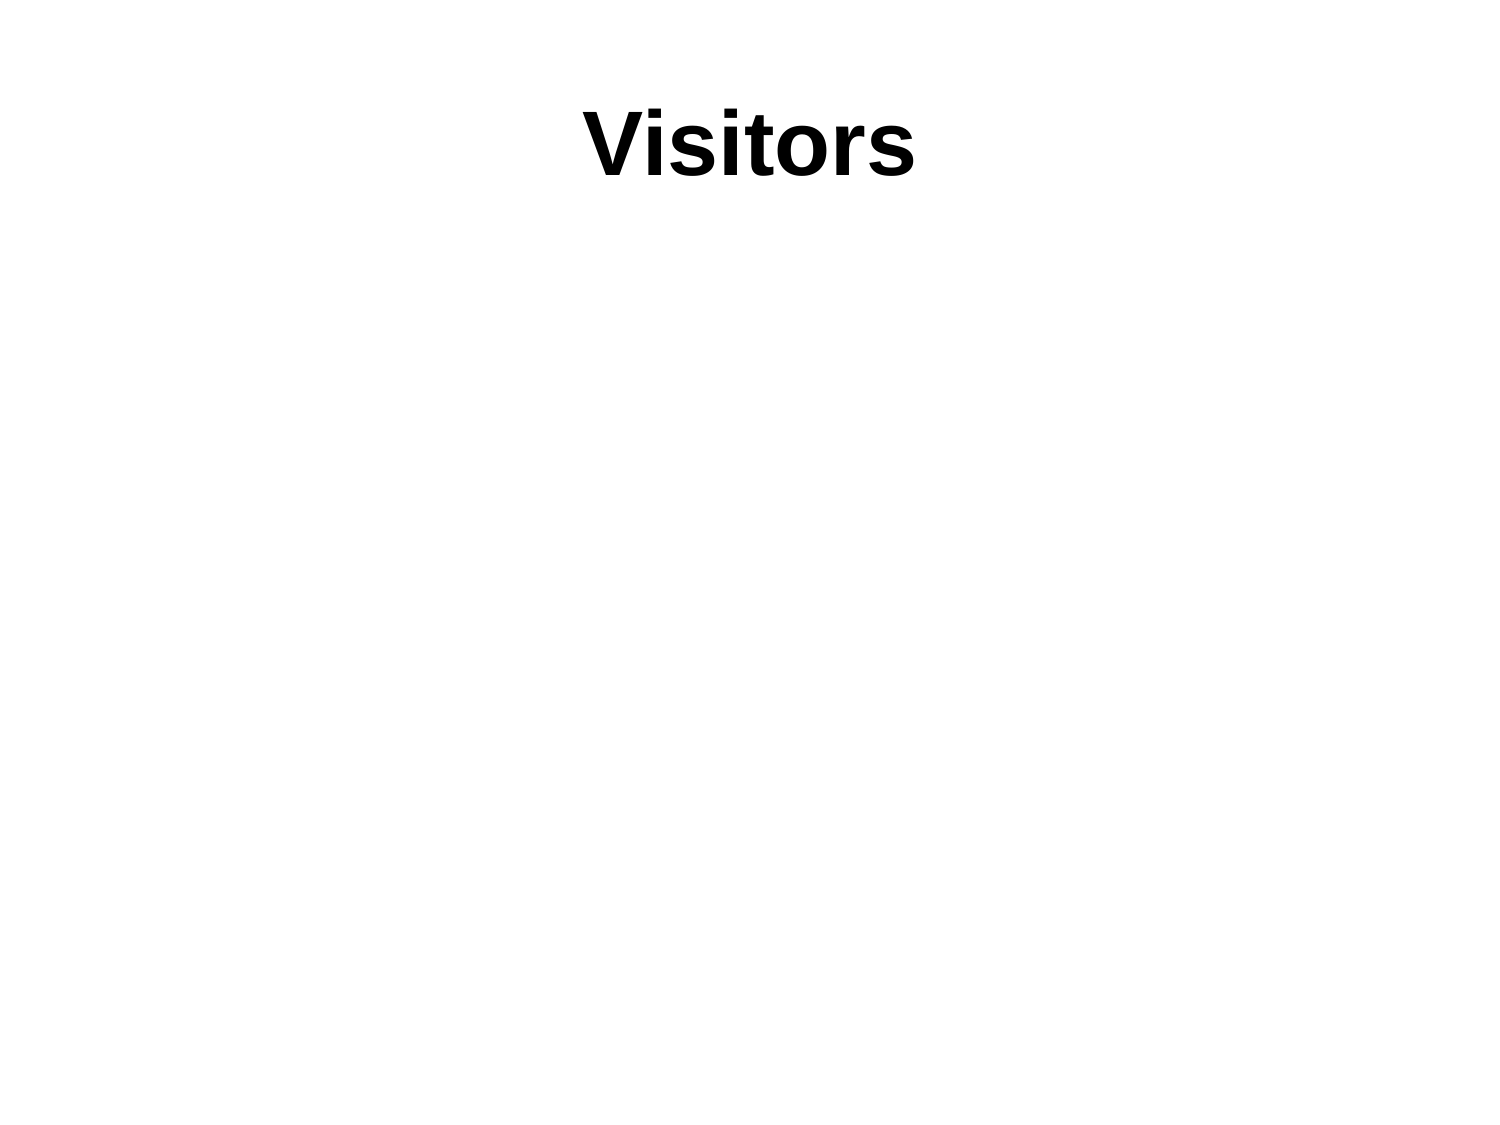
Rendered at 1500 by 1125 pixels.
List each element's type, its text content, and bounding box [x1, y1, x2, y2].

title Visitors [75, 45, 1425, 233]
